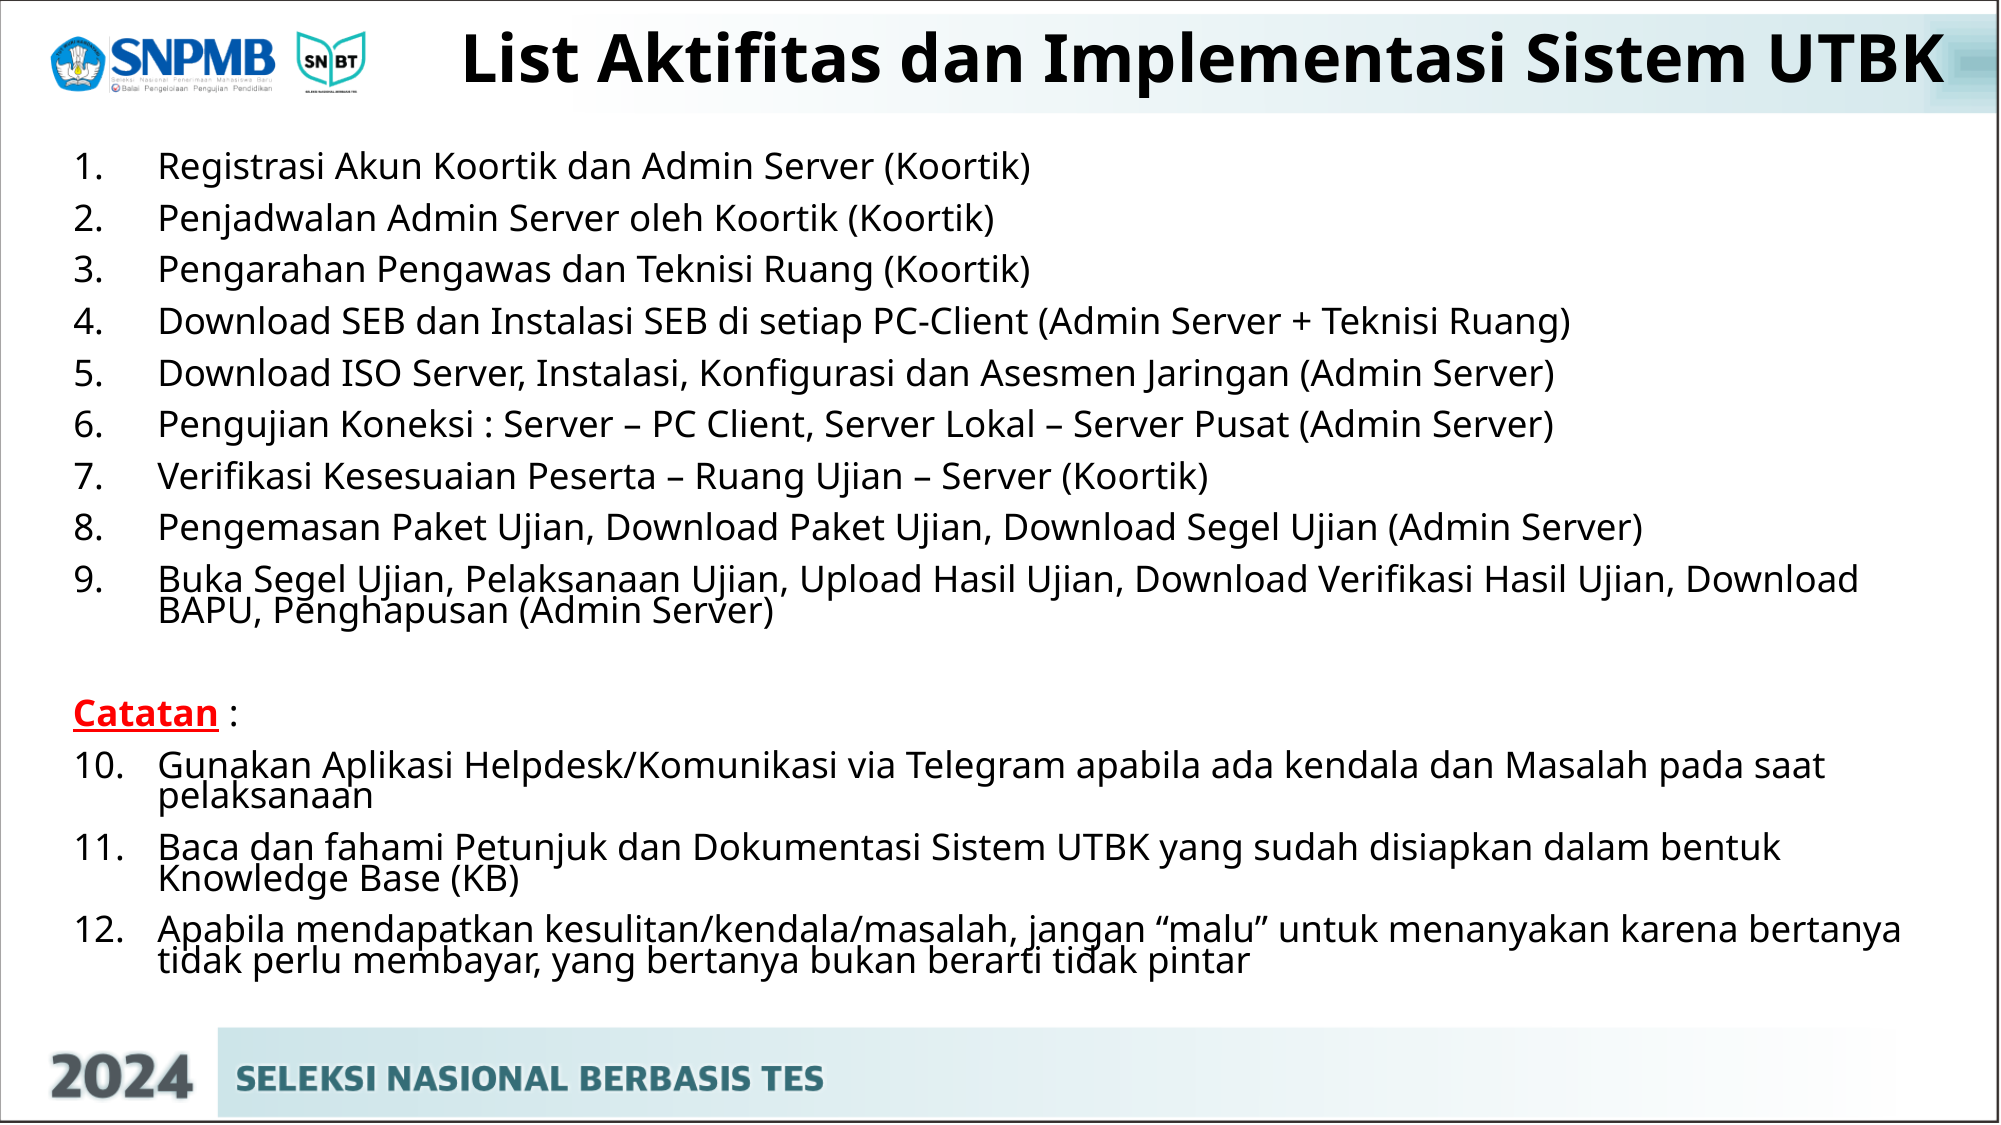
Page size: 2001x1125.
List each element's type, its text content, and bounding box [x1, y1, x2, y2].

list Registrasi Akun Koortik dan Admin Server (Koortik) Penjadwalan Admin Server oleh Koortik (Koortik) Pengarahan Pengawas dan Teknisi Ruang (Koortik) Download SEB dan Instalasi SEB di setiap PC-Client (Admin Server + Teknisi Ruang) Download ISO Server, Instalasi, Konfigurasi dan Asesmen Jaringan (Admin Server) Pengujian Koneksi : Server – PC Client, Server Lokal – Server Pusat (Admin Server) Verifikasi Kesesuaian Peserta – Ruang Ujian – Server (Koortik) Pengemasan Paket Ujian, Download Paket Ujian, Download Segel Ujian (Admin Server) Buka Segel Ujian, Pelaksanaan Ujian, Upload Hasil Ujian, Download Verifikasi Hasil Ujian, Download BAPU, Penghapusan (Admin Server) Catatan : Gunakan Aplikasi Helpdesk/Komunikasi via Telegram apabila ada kendala dan Masalah pada saat pelaksanaan Baca dan fahami Petunjuk dan Dokumentasi Sistem UTBK yang sudah disiapkan dalam bentuk Knowledge Base (KB) Apabila mendapatkan kesulitan/kendala/masalah, jangan “malu” untuk menanyakan karena bertanya tidak perlu membayar, yang bertanya bukan berarti tidak pintar [49, 147, 1965, 1012]
picture [0, 0, 2000, 1123]
title List Aktifitas dan Implementasi Sistem UTBK [421, 13, 1985, 110]
